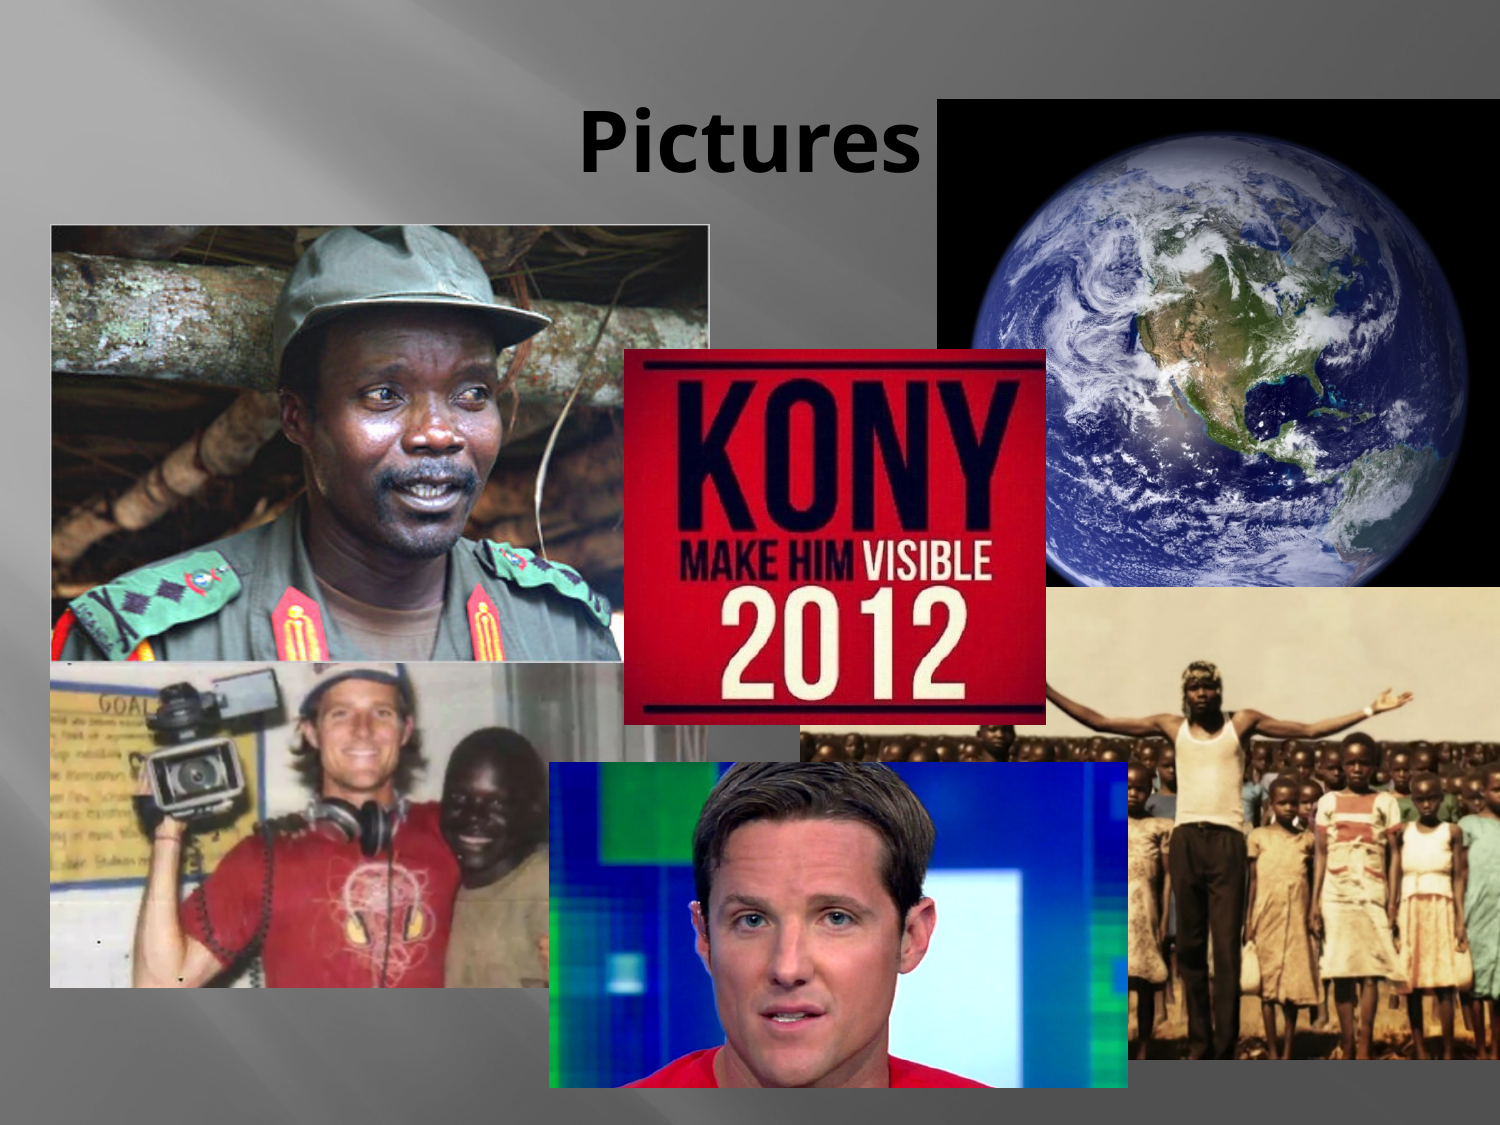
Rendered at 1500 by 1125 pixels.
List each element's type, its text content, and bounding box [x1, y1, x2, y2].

picture [49, 99, 1500, 1088]
title Pictures [75, 45, 1425, 233]
